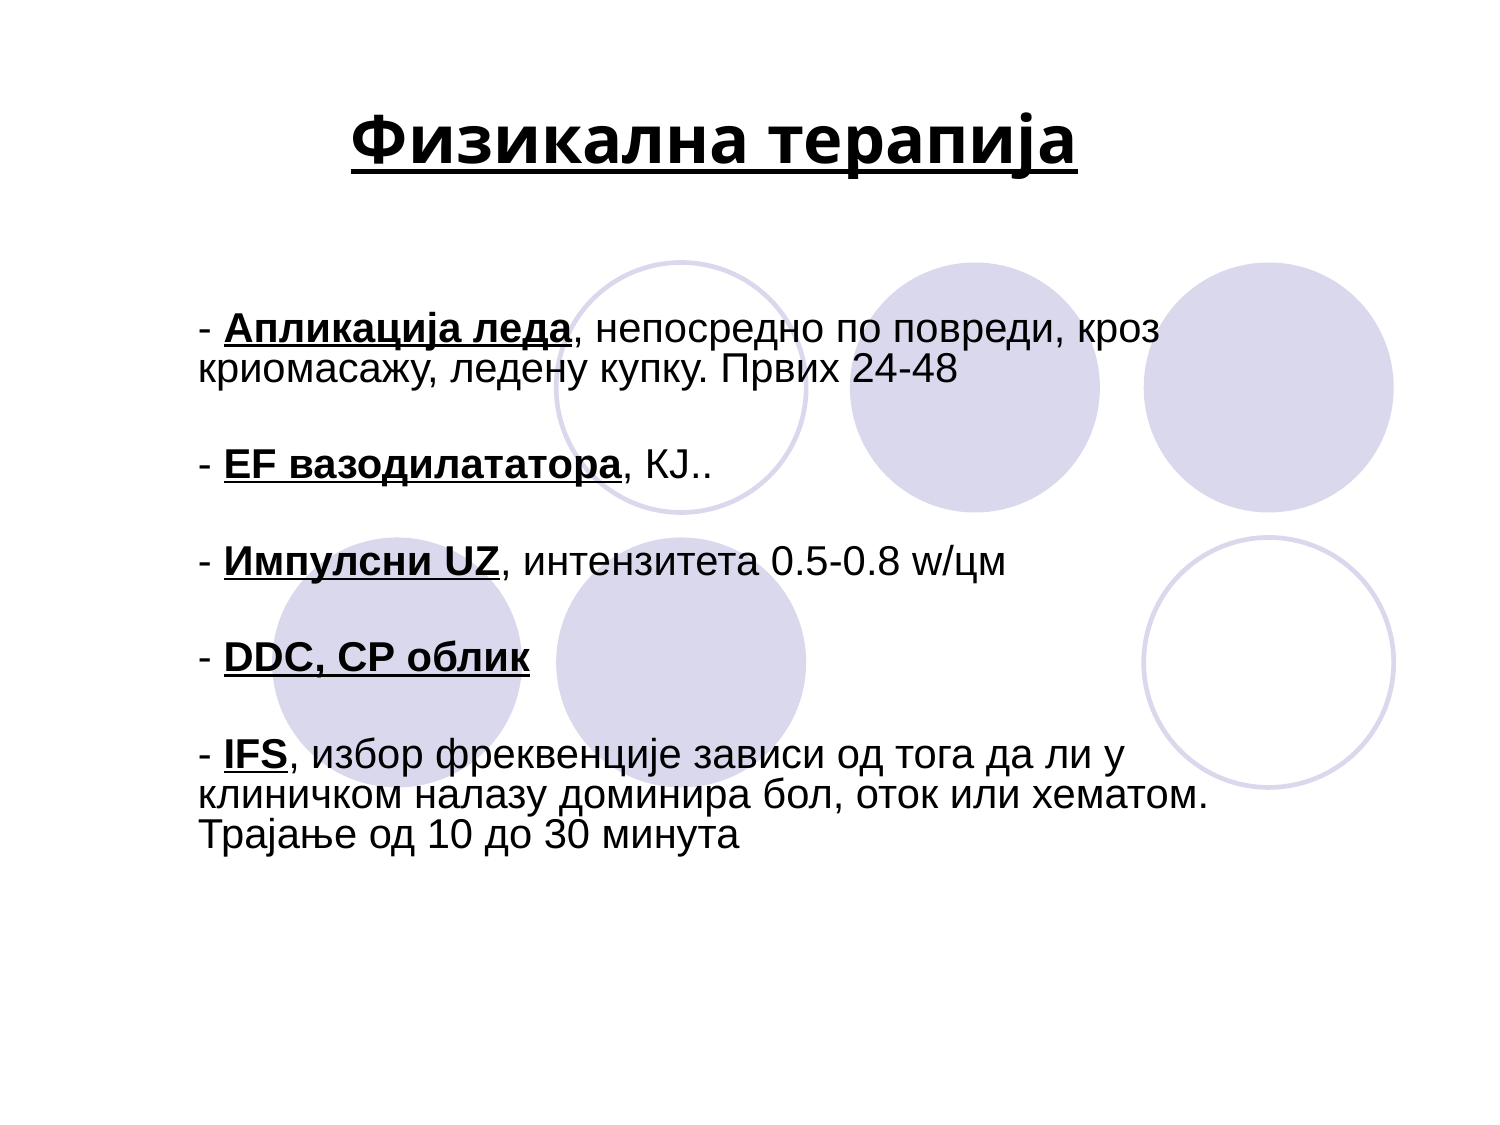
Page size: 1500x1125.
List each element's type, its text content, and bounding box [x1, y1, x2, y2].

title Физикална терапија [76, 66, 1352, 185]
subtitle - Апликација леда, непосредно по повреди, кроз криомасажу, ледену купку. Првих 24-48 - EF вазодилататора, КЈ.. - Импулсни UZ, интензитета 0.5-0.8 w/цм - DDC, CP облик - IFS, избор фреквенције зависи од тога да ли у клиничком налазу доминира бол, оток или хематом. Трајање од 10 до 30 минута [183, 302, 1235, 563]
